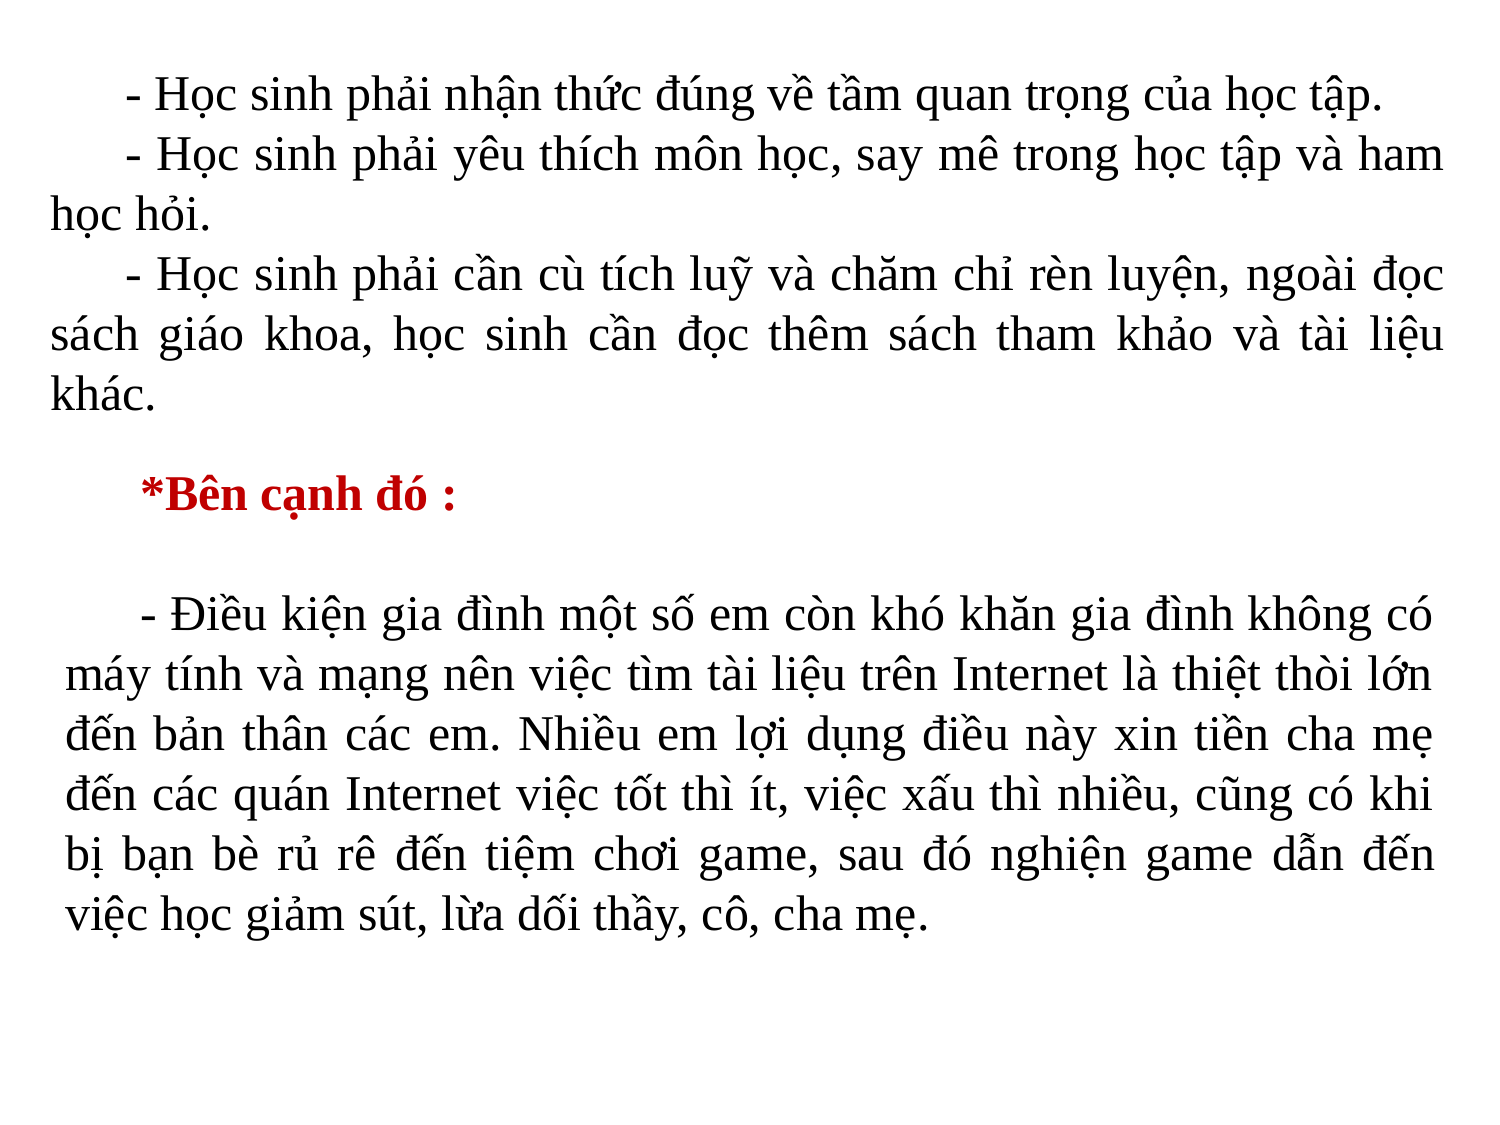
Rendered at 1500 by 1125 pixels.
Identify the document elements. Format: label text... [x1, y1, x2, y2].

text_box *Bên cạnh đó : - Điều kiện gia đình một số em còn khó khăn gia đình không có máy tính và mạng nên việc tìm tài liệu trên Internet là thiệt thòi lớn đến bản thân các em. Nhiều em lợi dụng điều này xin tiền cha mẹ đến các quán Internet việc tốt thì ít, việc xấu thì nhiều, cũng có khi bị bạn bè rủ rê đến tiệm chơi game, sau đó nghiện game dẫn đến việc học giảm sút, lừa dối thầy, cô, cha mẹ. [50, 452, 1450, 948]
text_box - Học sinh phải nhận thức đúng về tầm quan trọng của học tập. - Học sinh phải yêu thích môn học, say mê trong học tập và ham học hỏi. - Học sinh phải cần cù tích luỹ và chăm chỉ rèn luyện, ngoài đọc sách giáo khoa, học sinh cần đọc thêm sách tham khảo và tài liệu khác. [35, 52, 1461, 428]
